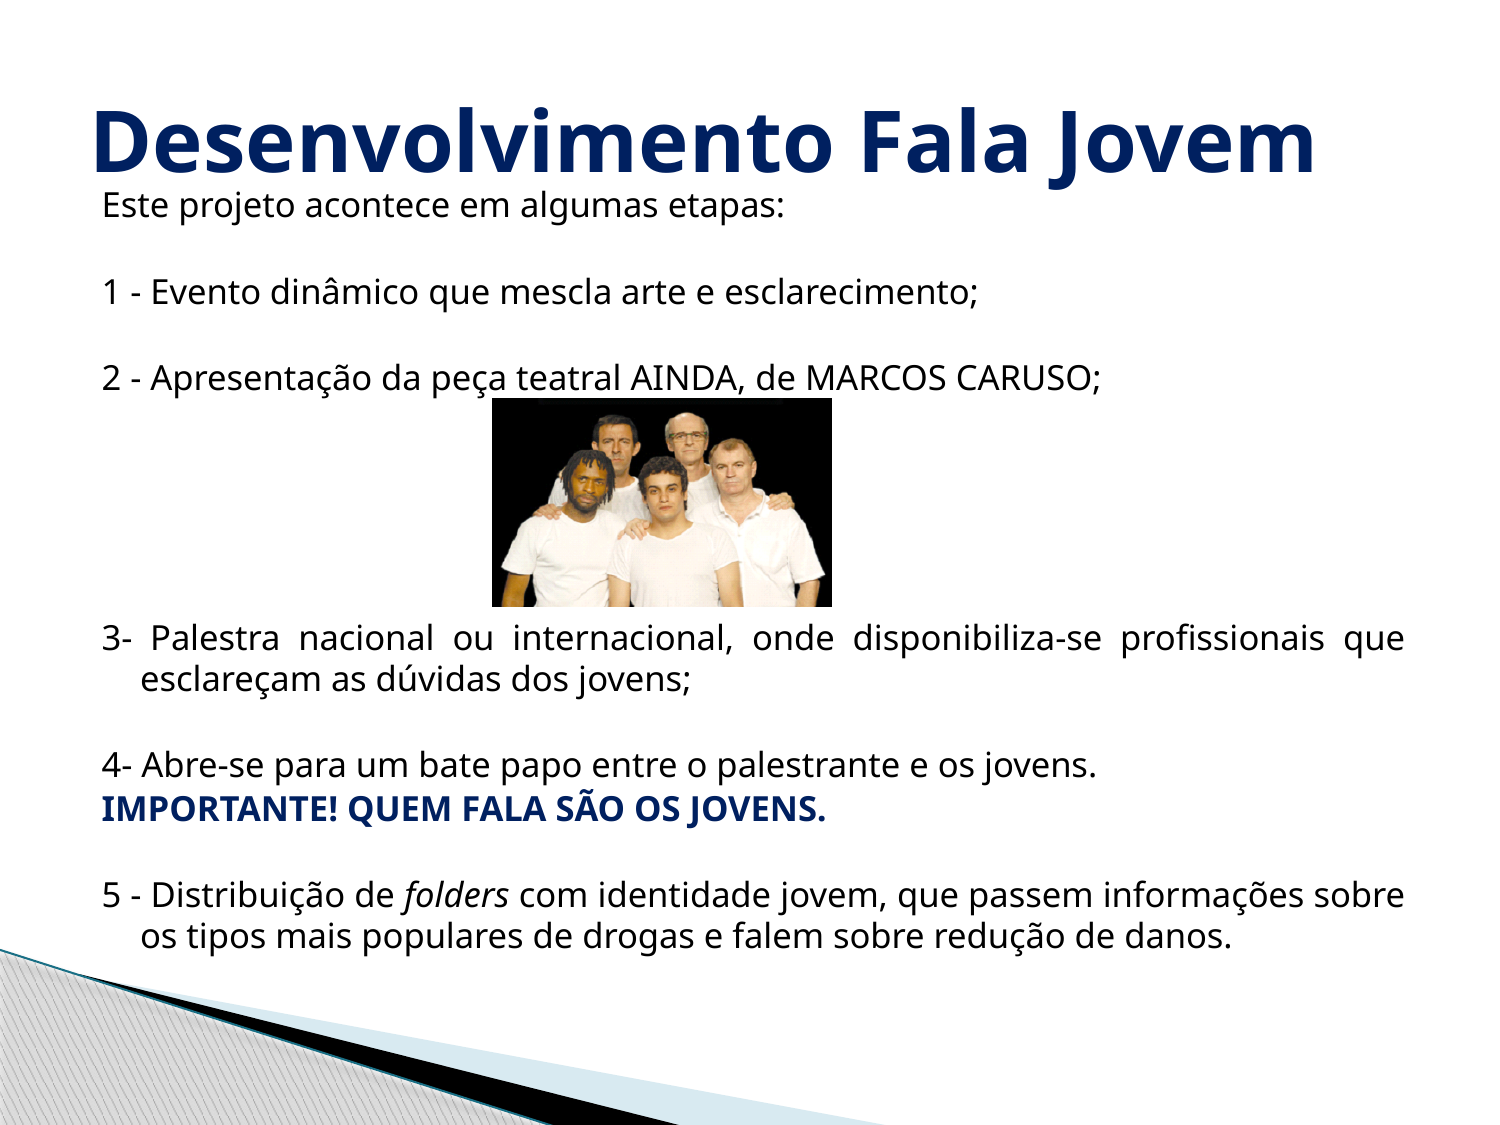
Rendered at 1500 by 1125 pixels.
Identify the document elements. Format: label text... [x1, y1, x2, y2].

title Desenvolvimento Fala Jovem [75, 45, 1425, 233]
picture [491, 398, 833, 607]
list Este projeto acontece em algumas etapas: 1 - Evento dinâmico que mescla arte e esclarecimento; 2 - Apresentação da peça teatral AINDA, de MARCOS CARUSO; 3- Palestra nacional ou internacional, onde disponibiliza-se profissionais que esclareçam as dúvidas dos jovens; 4- Abre-se para um bate papo entre o palestrante e os jovens. IMPORTANTE! QUEM FALA SÃO OS JOVENS. 5 - Distribuição de folders com identidade jovem, que passem informações sobre os tipos mais populares de drogas e falem sobre redução de danos. [70, 175, 1421, 980]
